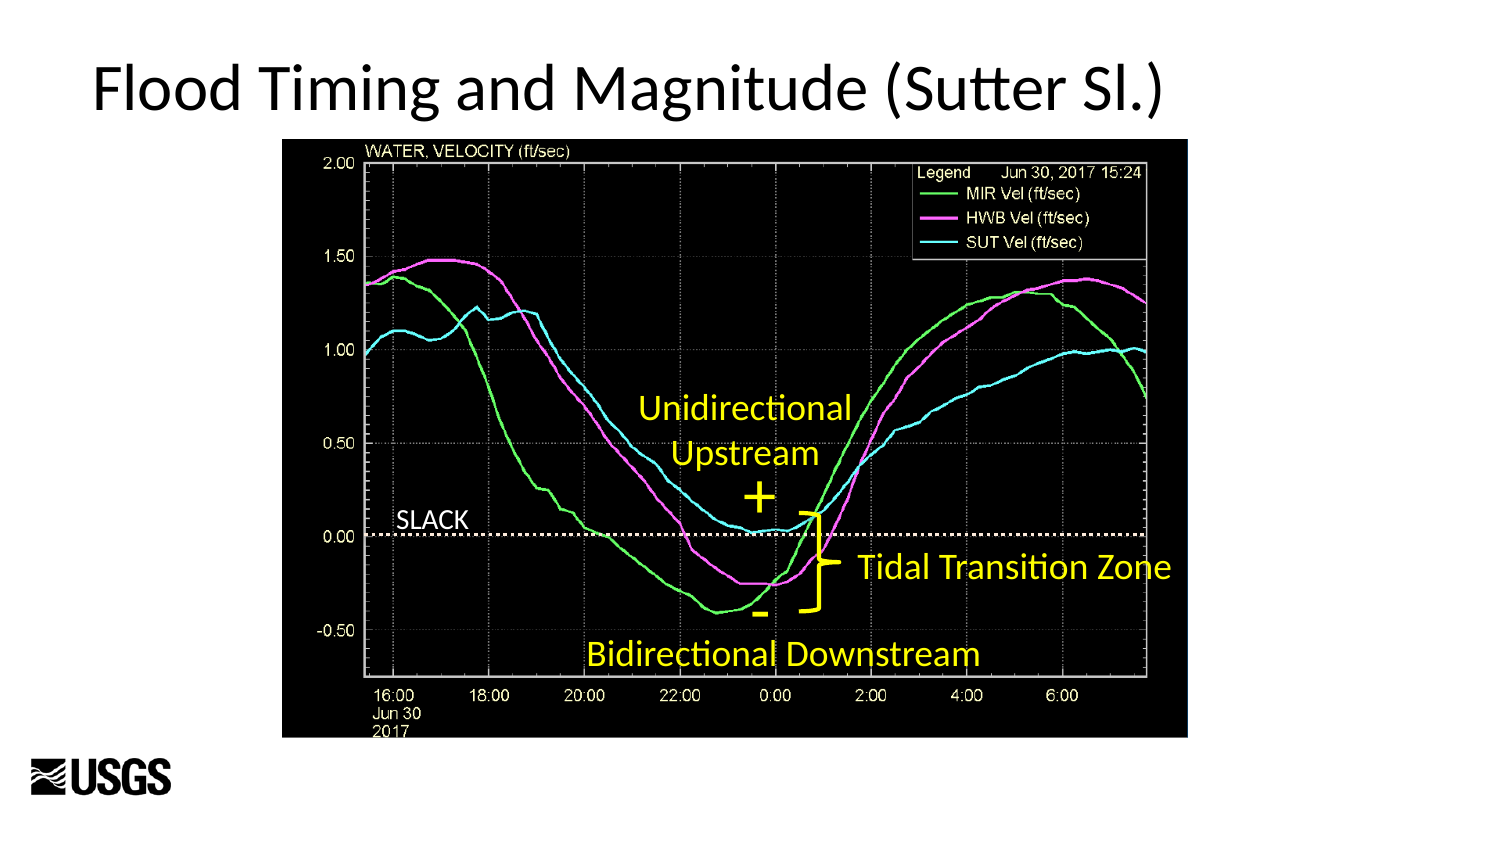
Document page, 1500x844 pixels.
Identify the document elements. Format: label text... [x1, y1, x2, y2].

text_box Flood Timing and Magnitude (Sutter Sl.) [77, 36, 1380, 132]
picture [0, 0, 1500, 844]
